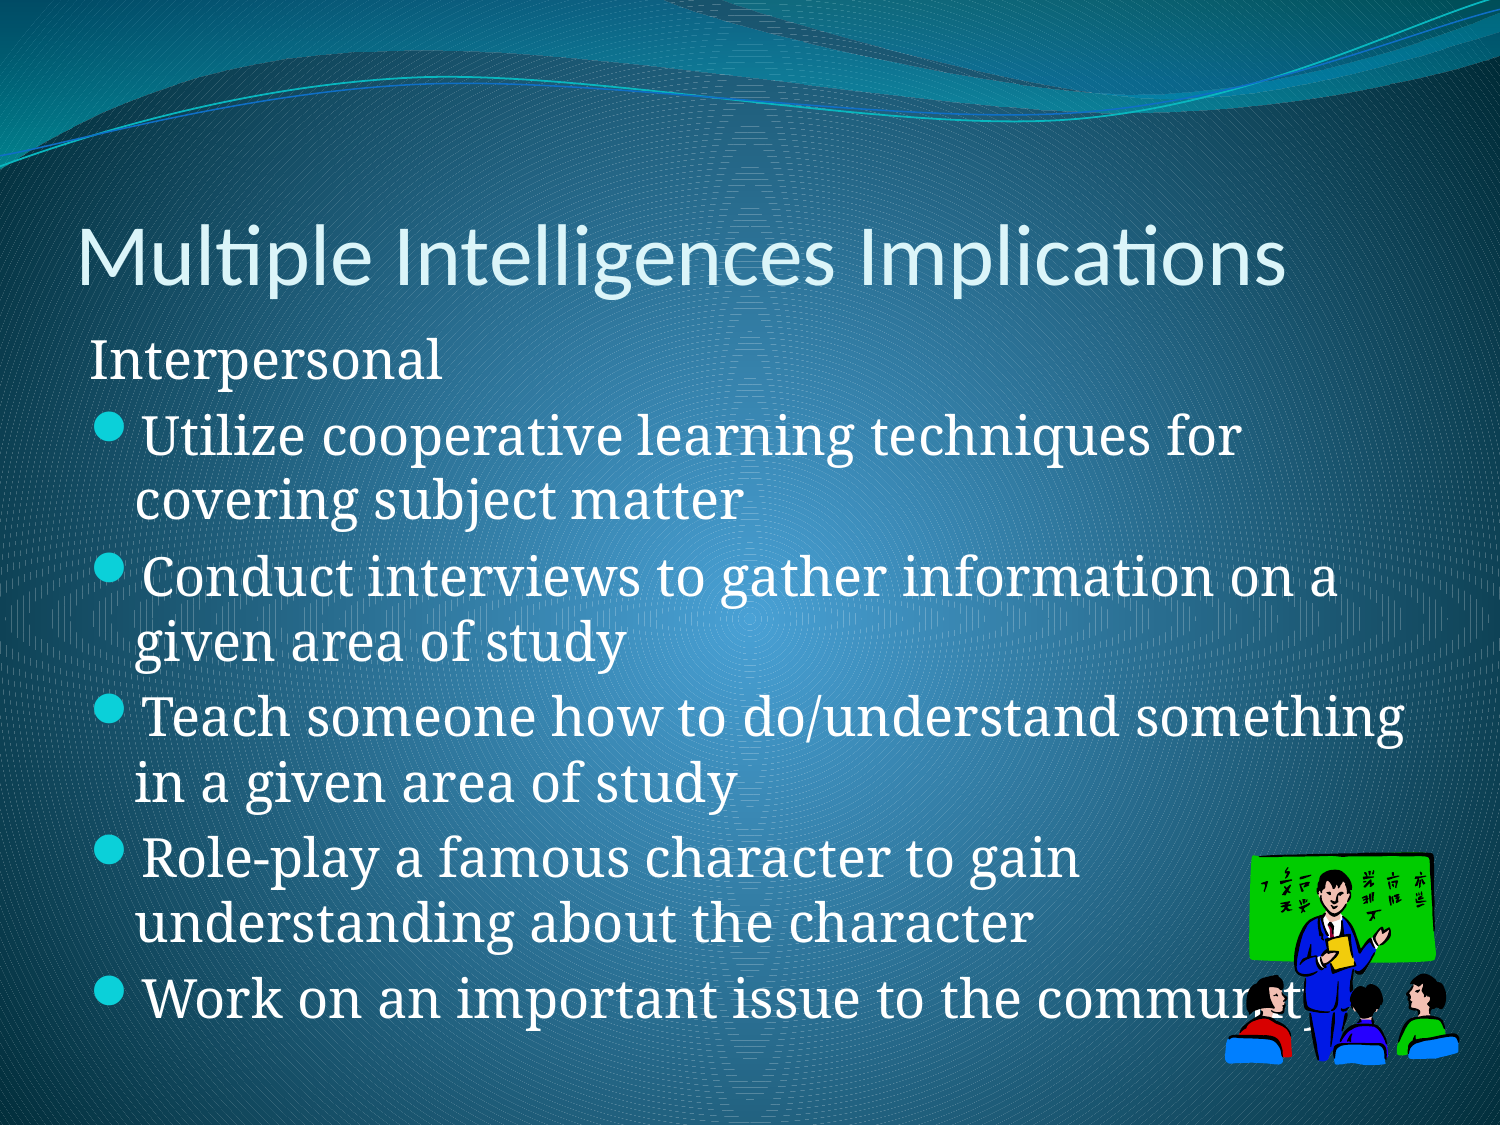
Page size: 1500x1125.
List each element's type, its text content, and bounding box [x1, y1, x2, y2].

picture [1224, 849, 1460, 1066]
title Multiple Intelligences Implications [75, 115, 1425, 303]
list Interpersonal Utilize cooperative learning techniques for covering subject matter Conduct interviews to gather information on a given area of study Teach someone how to do/understand something in a given area of study Role-play a famous character to gain understanding about the character Work on an important issue to the community [75, 317, 1425, 1038]
